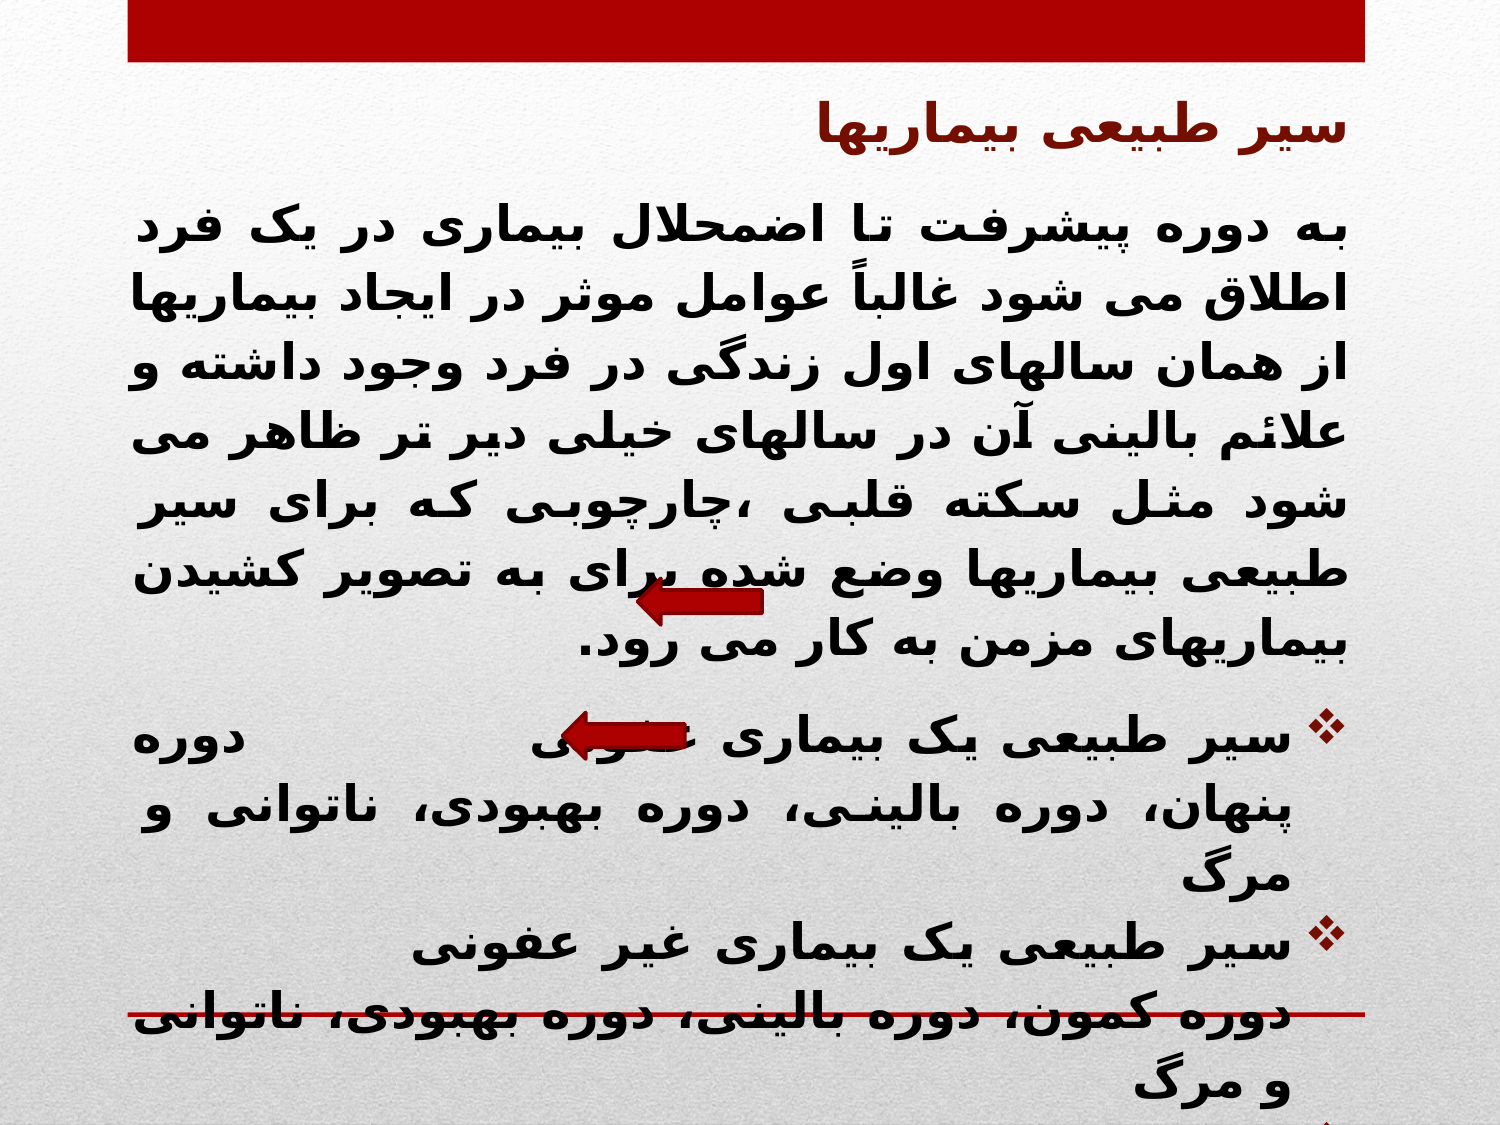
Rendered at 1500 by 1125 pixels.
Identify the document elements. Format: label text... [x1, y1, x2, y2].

text_box [636, 576, 764, 627]
text_box سیر طبیعی بیماریها به دوره پیشرفت تا اضمحلال بیماری در یک فرد اطلاق می شود غالباً عوامل موثر در ایجاد بیماریها از همان سالهای اول زندگی در فرد وجود داشته و علائم بالینی آن در سالهای خیلی دیر تر ظاهر می شود مثل سکته قلبی ،چارچوبی که برای سیر طبیعی بیماریها وضع شده برای به تصویر کشیدن بیماریهای مزمن به کار می رود. سیر طبیعی یک بیماری عفونی دوره پنهان، دوره بالینی، دوره بهبودی، ناتوانی و مرگ سیر طبیعی یک بیماری غیر عفونی دوره کمون، دوره بالینی، دوره بهبودی، ناتوانی و مرگ مرحله بالینی بیماری از شروع نخستین علائم بیماری آغاز و با ختم به یکی از پدیده های بهبود ، ناتوانی یا مرگ پایان می یابد. [114, 71, 1365, 1125]
text_box [561, 710, 687, 761]
